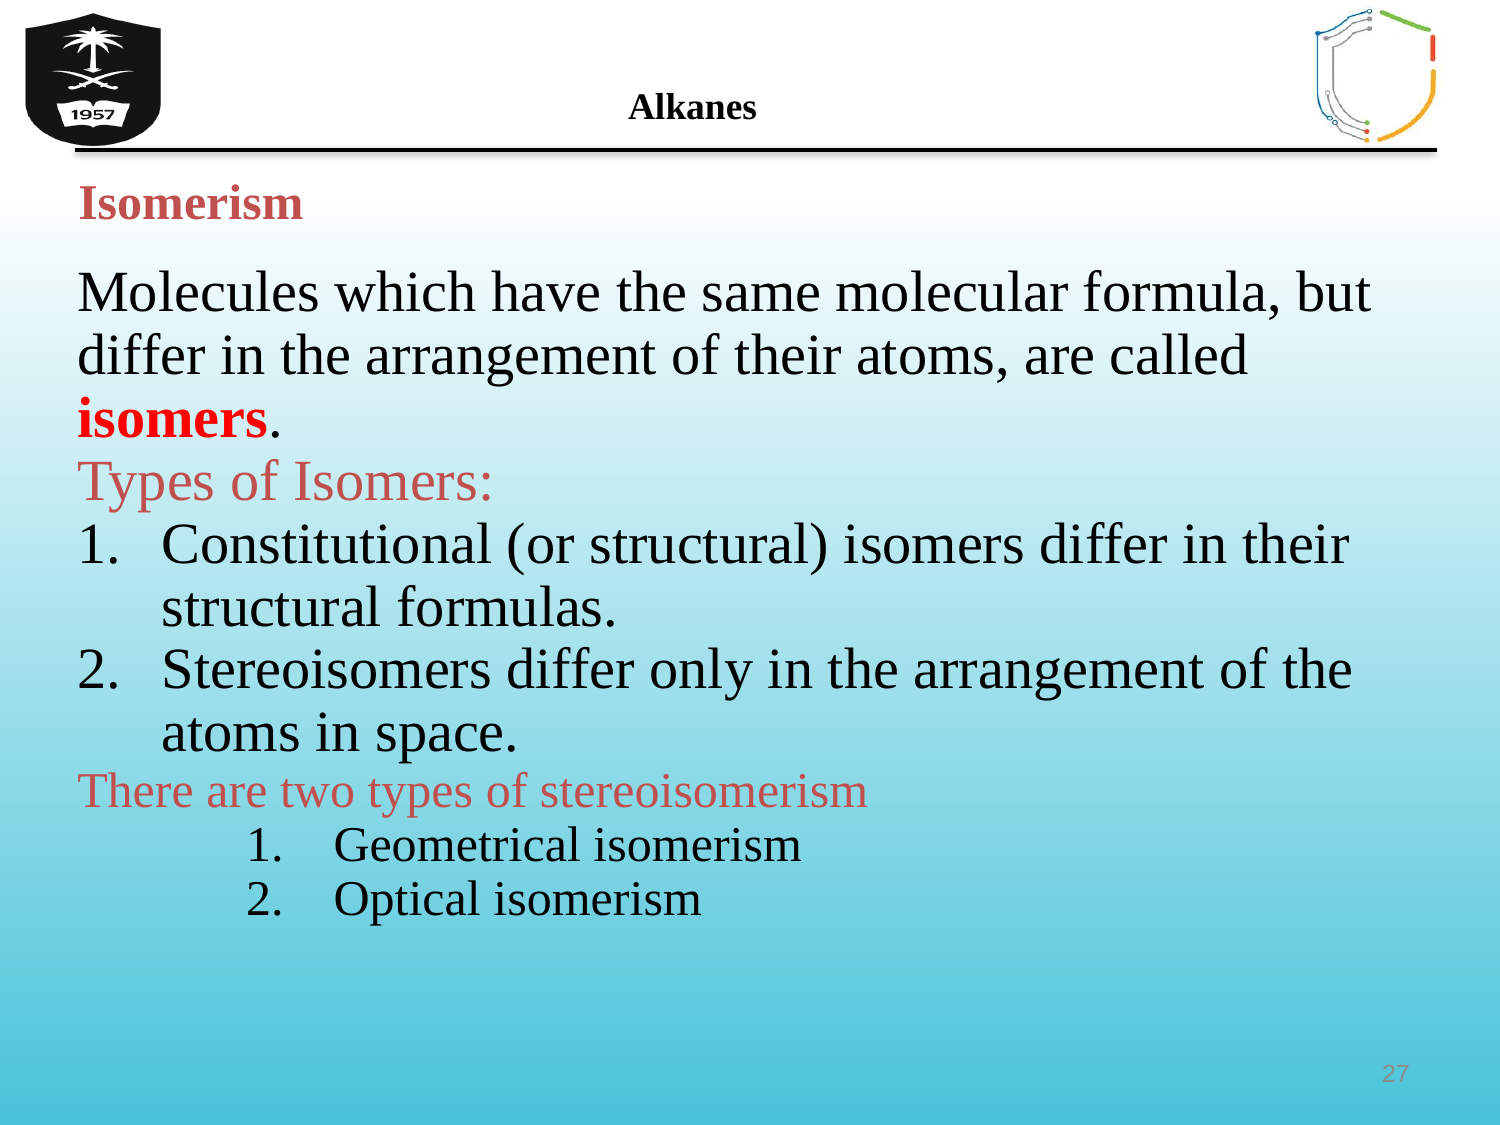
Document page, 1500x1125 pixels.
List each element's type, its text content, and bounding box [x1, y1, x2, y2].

picture [1287, 0, 1463, 165]
slide_number 27 [1074, 1042, 1425, 1103]
text_box Isomerism [63, 162, 319, 238]
text_box Alkanes [613, 74, 773, 135]
text_box Molecules which have the same molecular formula, but differ in the arrangement of their atoms, are called isomers. Types of Isomers: Constitutional (or structural) isomers differ in their structural formulas. Stereoisomers differ only in the arrangement of the atoms in space. There are two types of stereoisomerism Geometrical isomerism Optical isomerism [62, 253, 1463, 997]
picture [24, 12, 163, 151]
